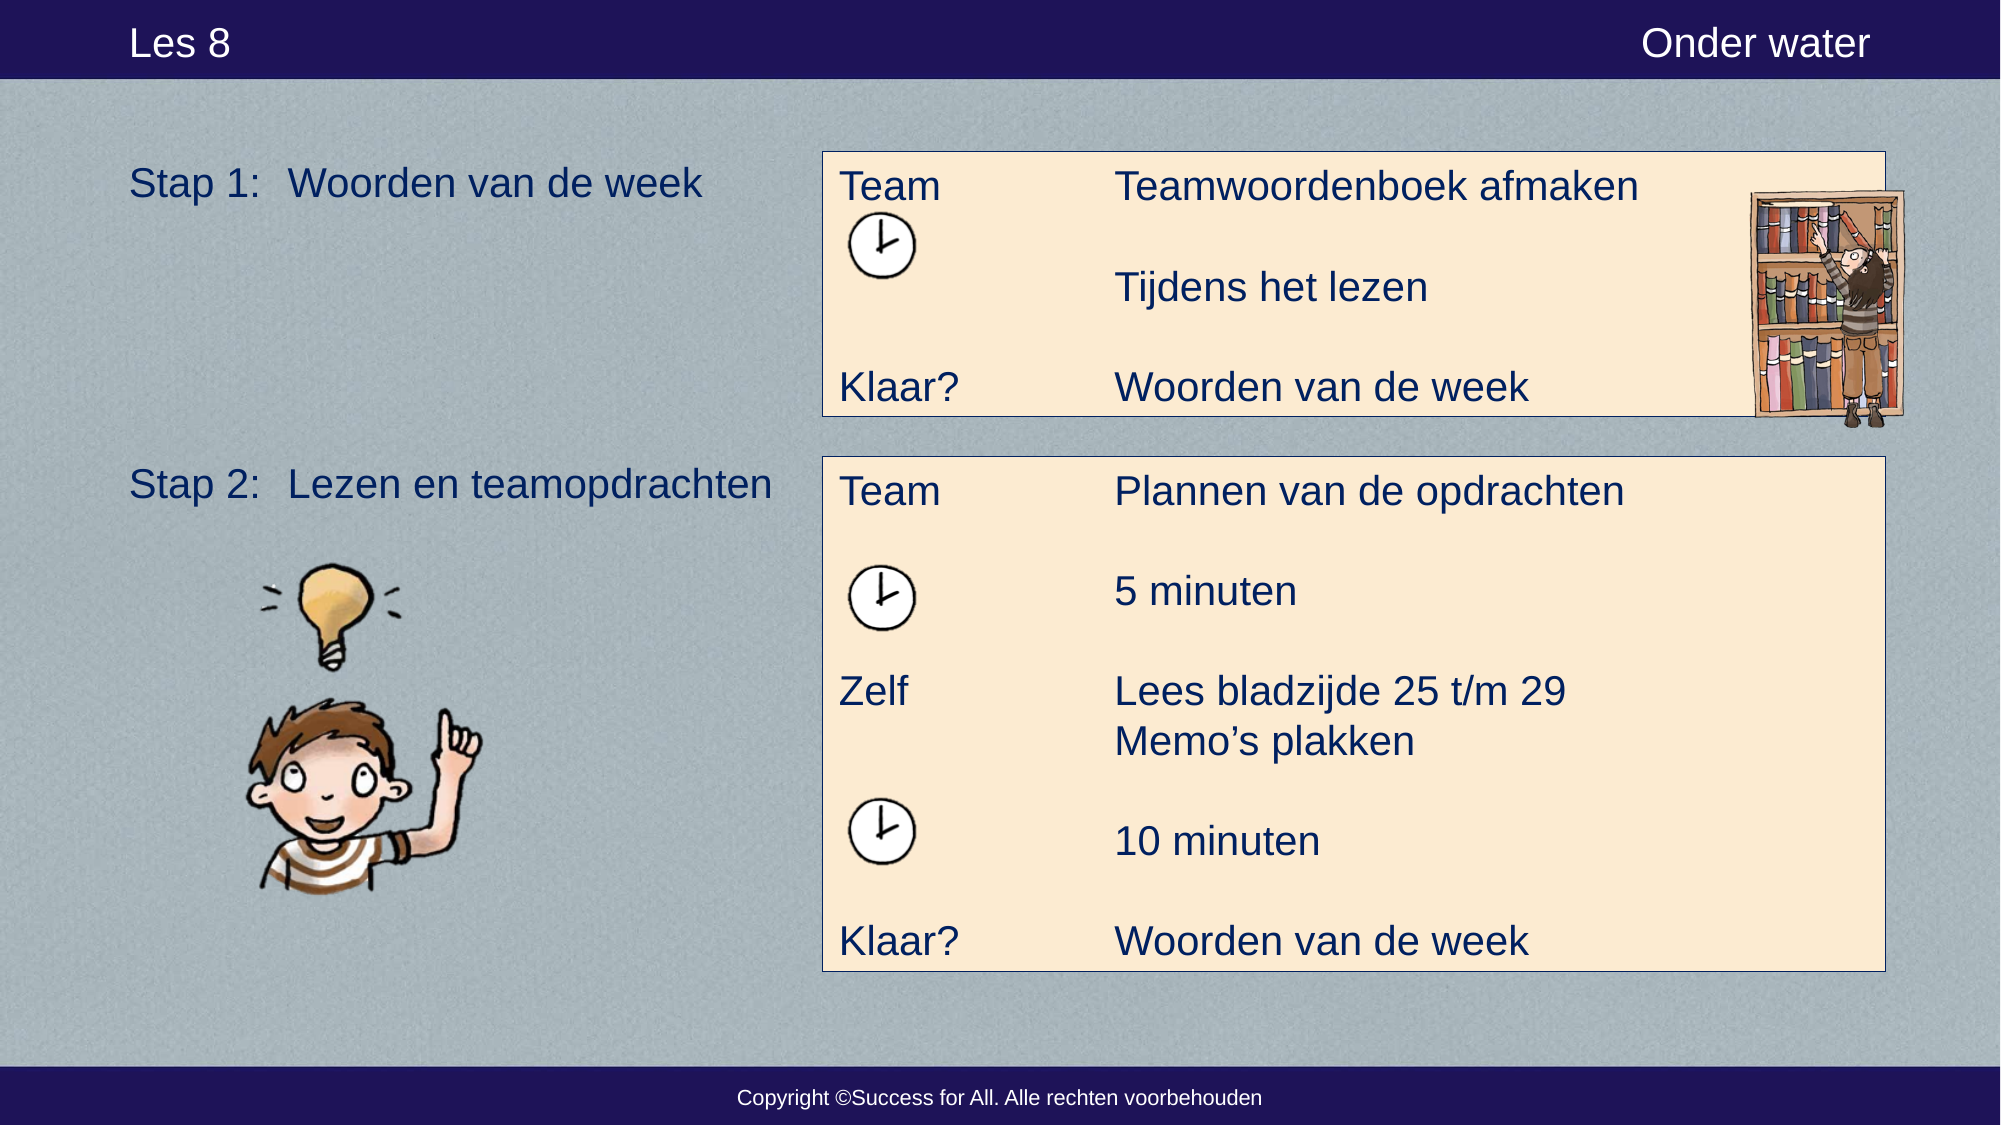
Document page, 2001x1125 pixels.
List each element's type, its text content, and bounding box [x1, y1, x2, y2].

text_box Les 8 [114, 8, 354, 73]
text_box Copyright ©Success for All. Alle rechten voorbehouden [0, 1076, 2000, 1125]
text_box Stap 1: Woorden van de week Stap 2: Lezen en teamopdrachten [114, 148, 907, 564]
text_box Team Plannen van de opdrachten 5 minuten Zelf Lees bladzijde 25 t/m 29 Memo’s plakken 10 minuten Klaar? Woorden van de week [822, 456, 1886, 972]
text_box Onder water [999, 8, 1886, 73]
picture [0, 0, 2001, 1125]
text_box Team Teamwoordenboek afmaken Tijdens het lezen Klaar? Woorden van de week [822, 151, 1886, 417]
